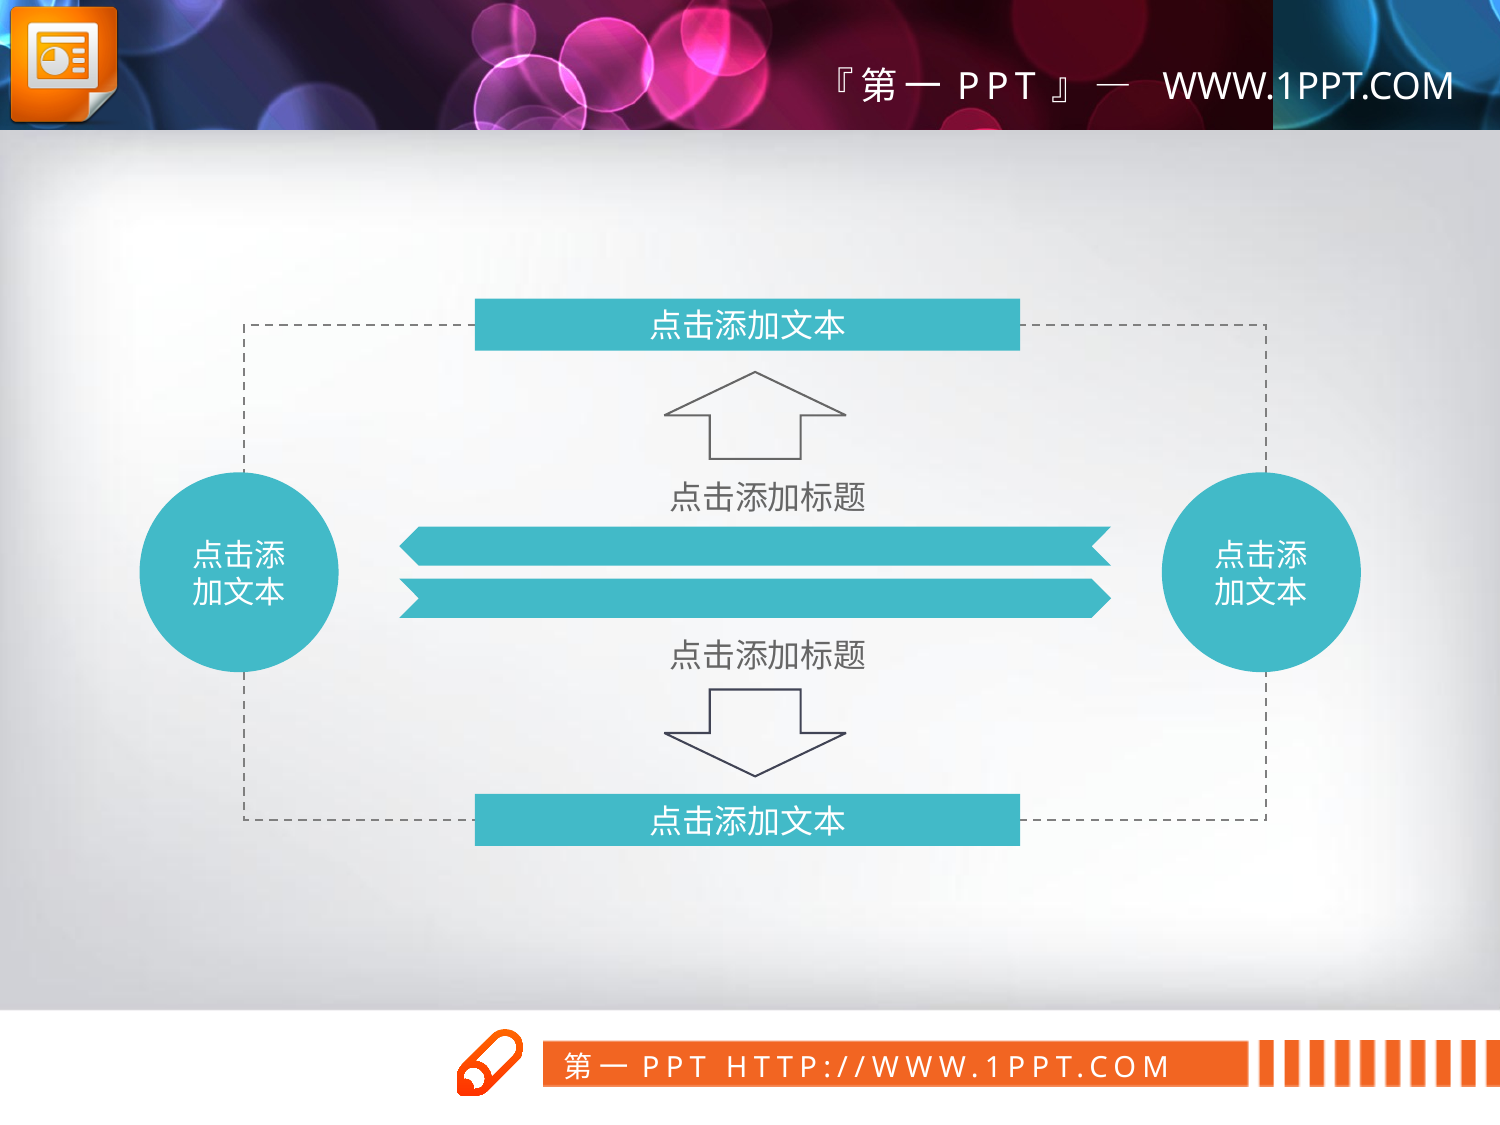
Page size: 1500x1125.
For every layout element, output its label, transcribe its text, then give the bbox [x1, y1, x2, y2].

text_box 点击添加文本 [1161, 472, 1361, 673]
text_box 点击添加文本 [474, 793, 1021, 846]
text_box 点击添加文本 [139, 472, 339, 673]
text_box [244, 324, 1267, 820]
text_box [399, 578, 1112, 618]
text_box 点击添加标题 [658, 628, 878, 680]
text_box 点击添加标题 [658, 471, 878, 522]
text_box [399, 526, 1112, 566]
picture [0, 0, 1500, 1012]
text_box [664, 371, 847, 459]
text_box [664, 689, 847, 777]
picture [543, 1040, 1500, 1087]
text_box 点击添加文本 [474, 298, 1021, 351]
